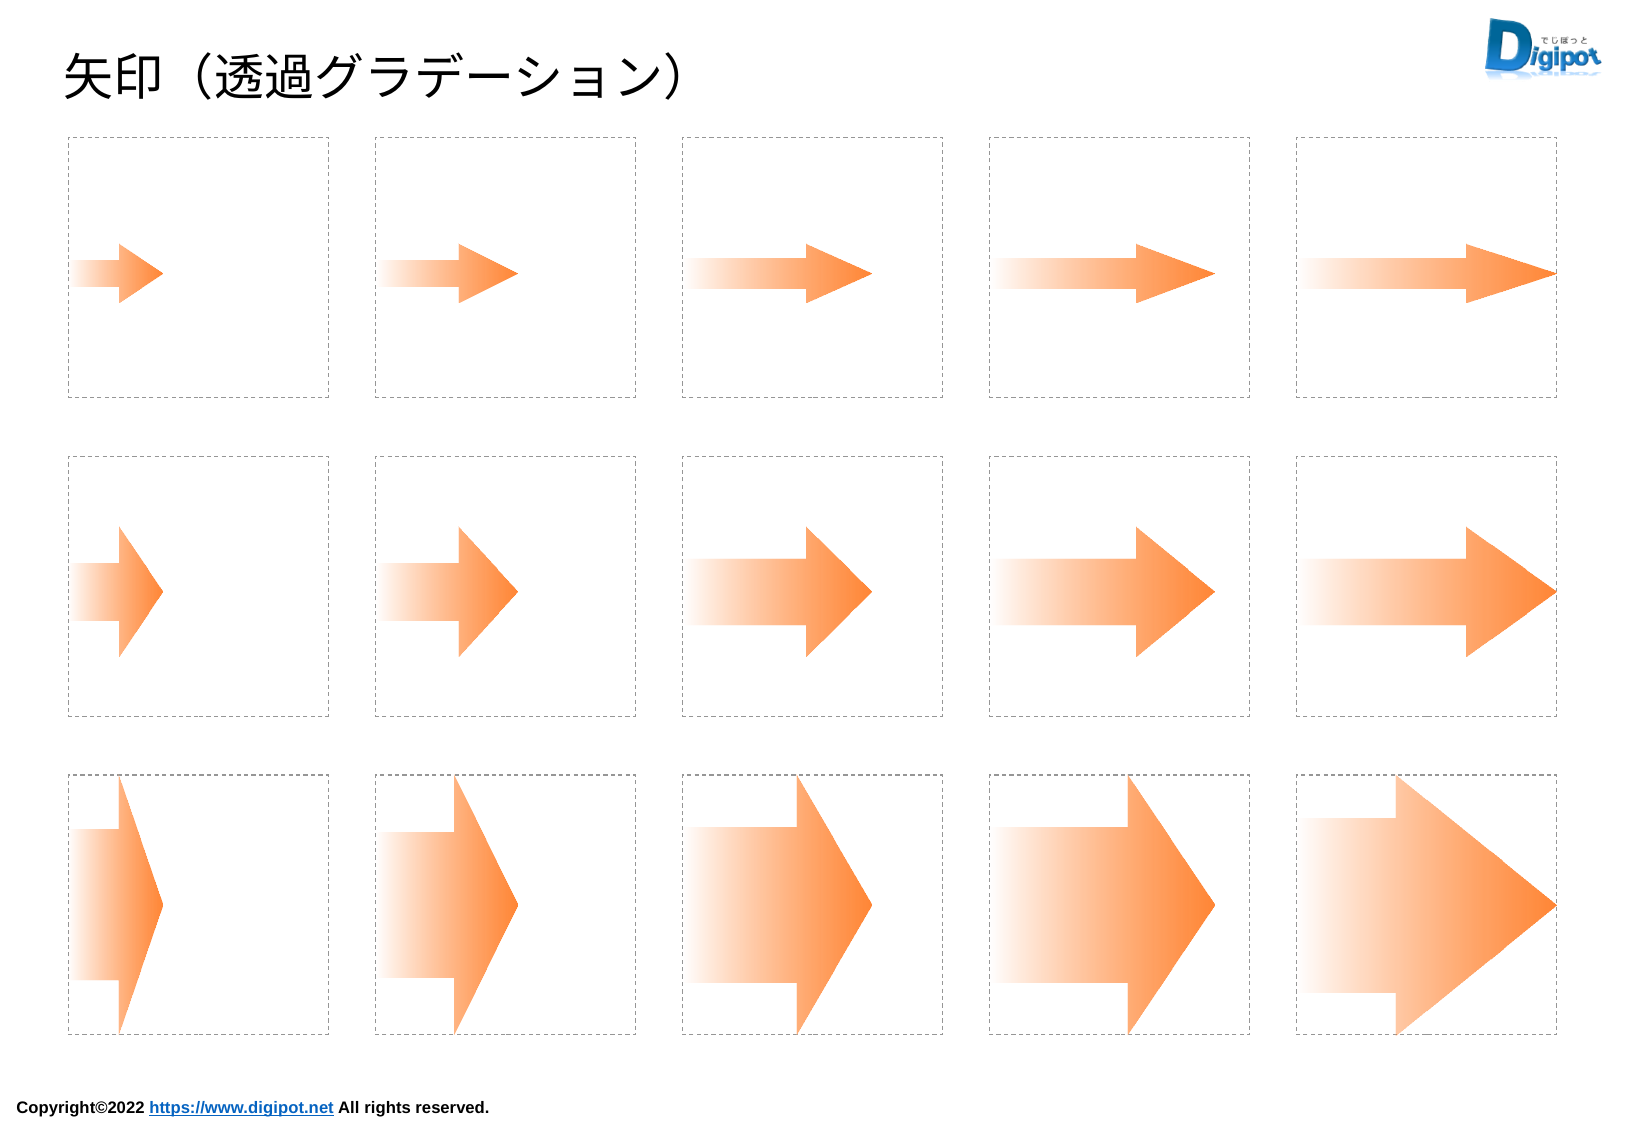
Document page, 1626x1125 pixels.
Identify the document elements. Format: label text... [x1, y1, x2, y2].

text_box [1535, 887, 1557, 923]
text_box [375, 774, 518, 1035]
text_box [1296, 774, 1513, 1036]
text_box [682, 527, 872, 657]
picture [1485, 18, 1602, 82]
text_box [68, 527, 163, 657]
text_box [989, 527, 1215, 657]
text_box [375, 243, 518, 303]
text_box [68, 774, 163, 1035]
text_box [1296, 243, 1557, 303]
text_box 矢印（透過グラデーション） [49, 38, 728, 113]
text_box [375, 527, 518, 657]
text_box [682, 243, 872, 303]
text_box [68, 243, 163, 303]
text_box [682, 774, 872, 1035]
text_box [989, 243, 1215, 303]
text_box [989, 774, 1215, 1035]
text_box [1296, 527, 1557, 657]
